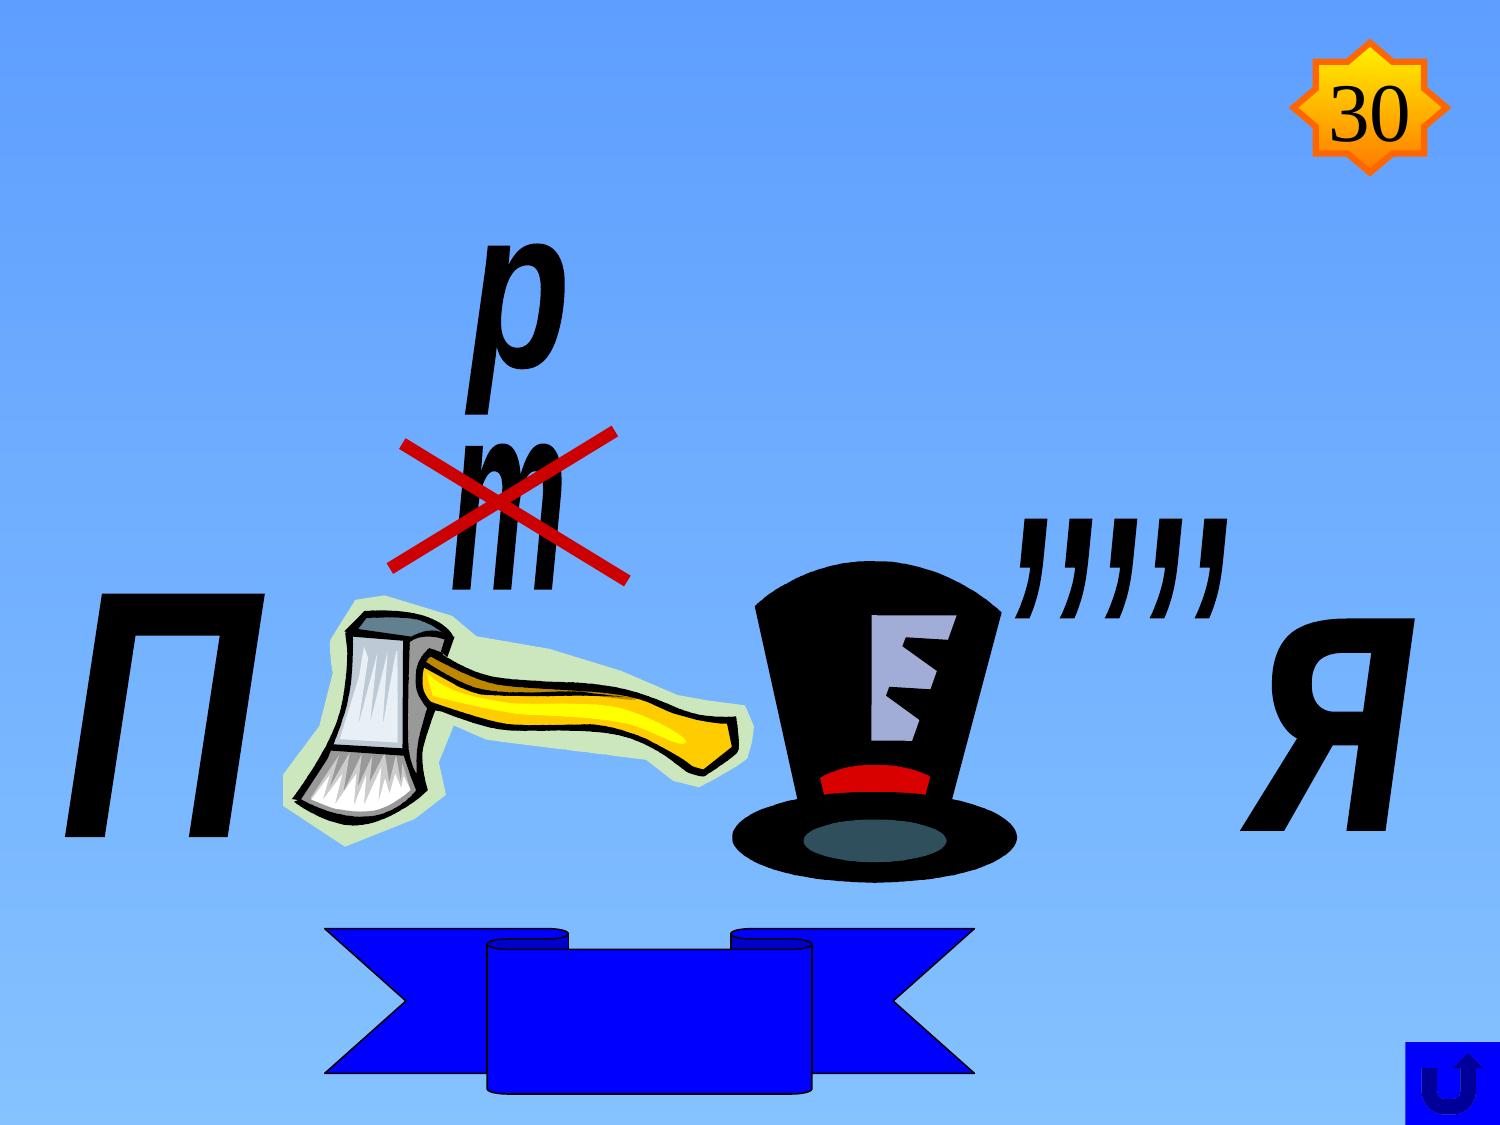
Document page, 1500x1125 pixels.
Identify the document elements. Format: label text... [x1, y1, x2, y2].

text_box [324, 928, 975, 1094]
text_box 30 [1293, 42, 1447, 173]
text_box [64, 243, 1416, 895]
text_box [1405, 1042, 1500, 1125]
